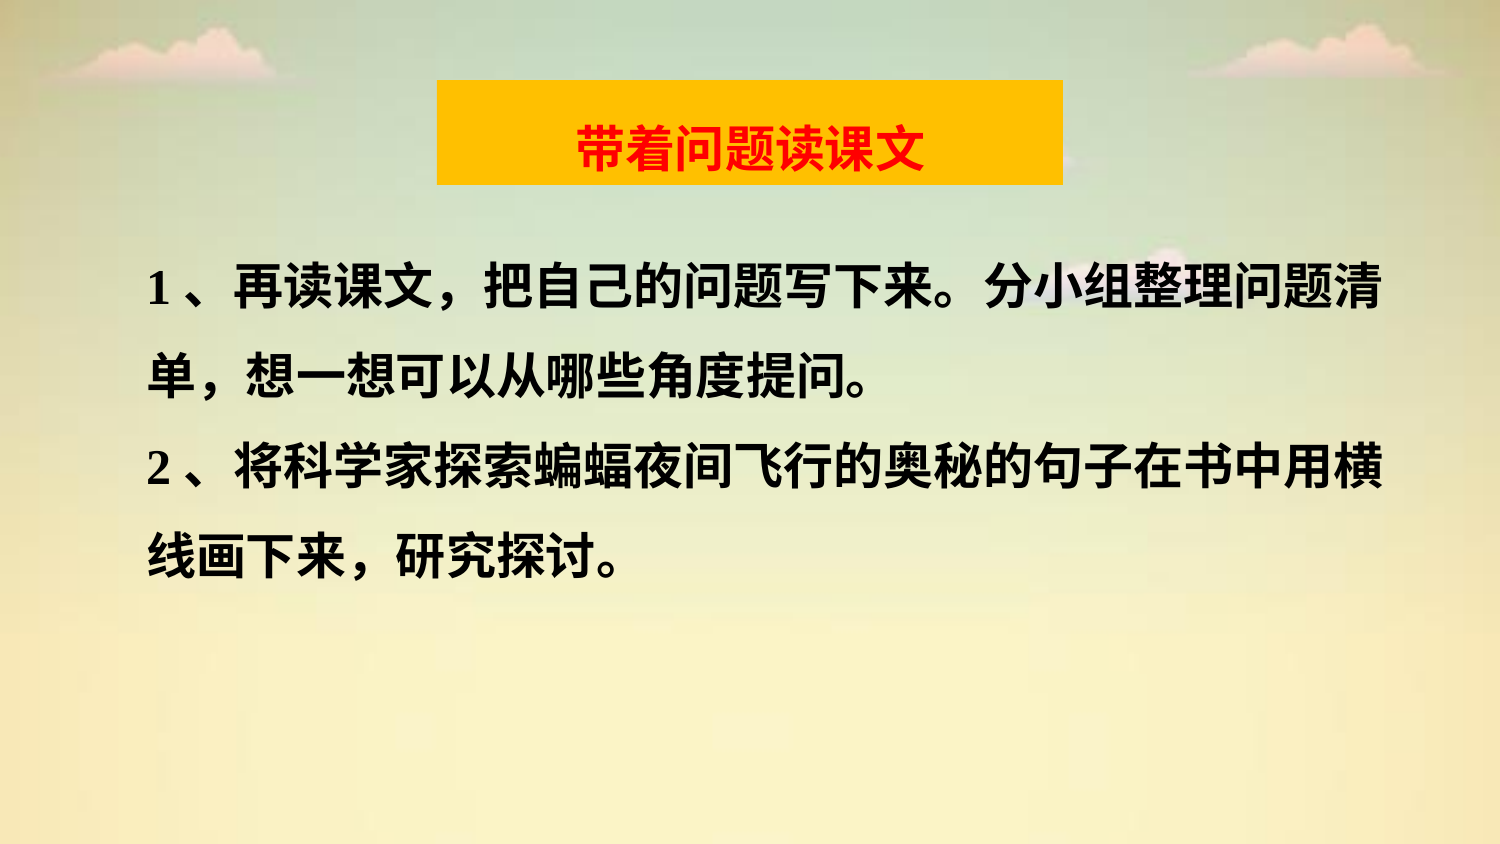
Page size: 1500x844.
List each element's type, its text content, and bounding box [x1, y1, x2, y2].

picture [0, 0, 1500, 844]
text_box 1、再读课文，把自己的问题写下来。分小组整理问题清单，想一想可以从哪些角度提问。 2、将科学家探索蝙蝠夜间飞行的奥秘的句子在书中用横线画下来，研究探讨。 [131, 217, 1407, 592]
text_box 带着问题读课文 [436, 80, 1063, 185]
